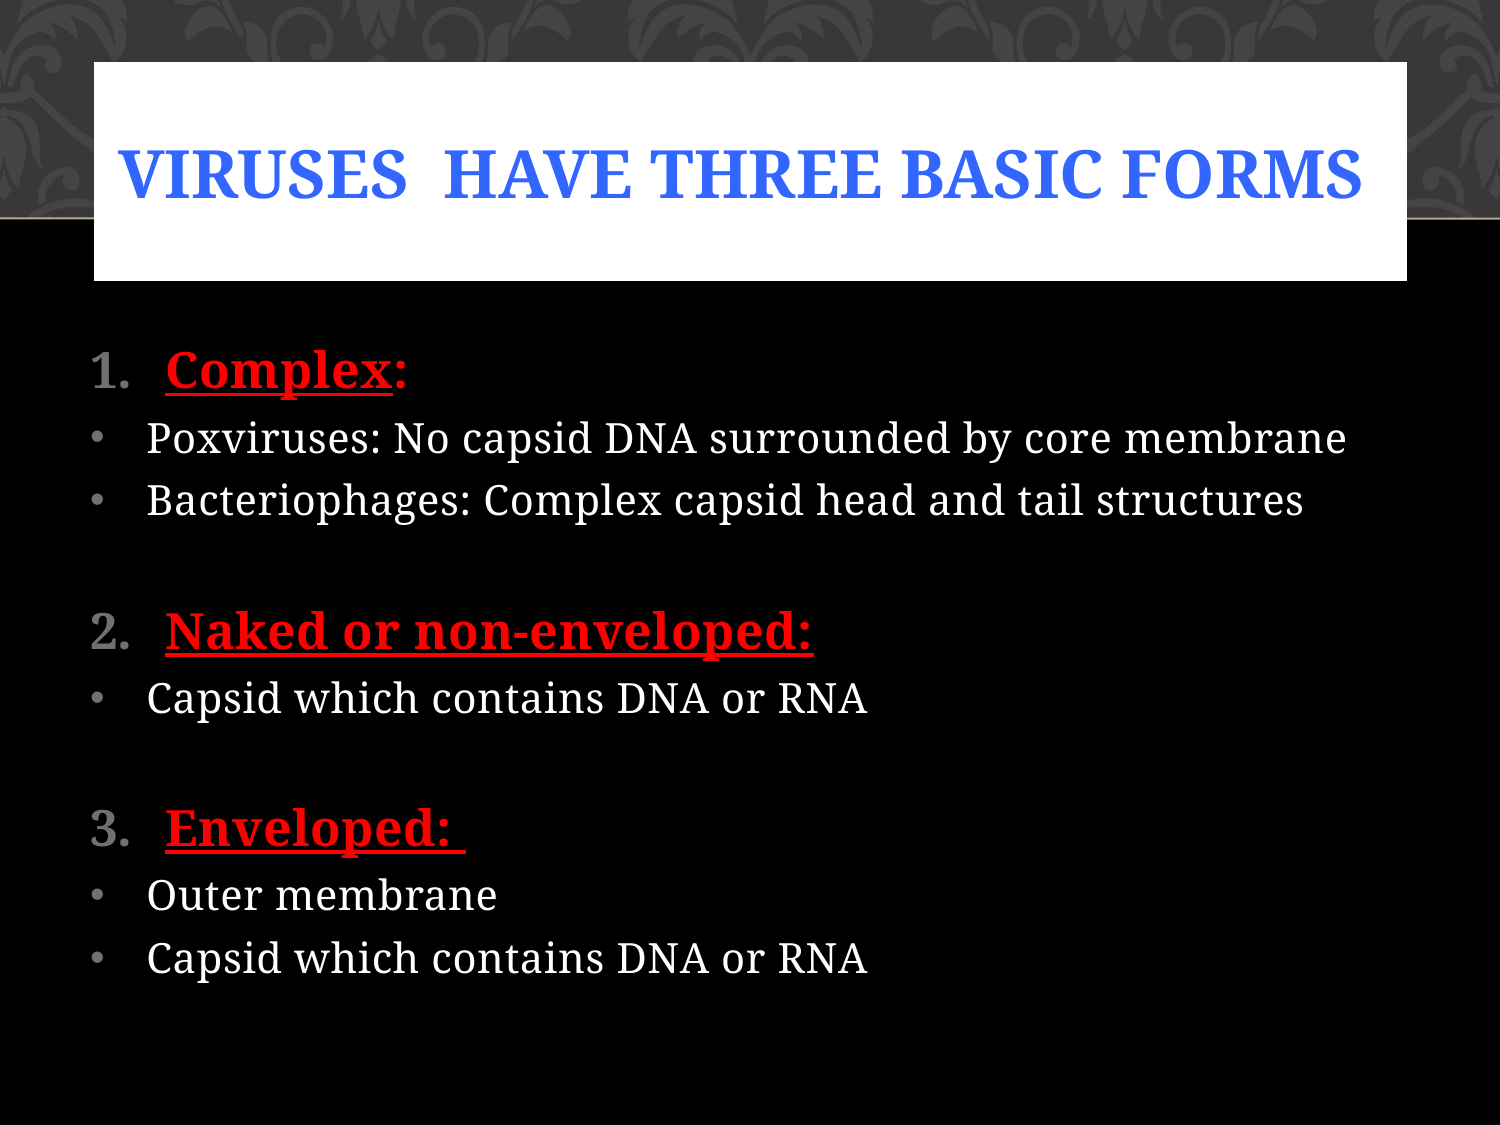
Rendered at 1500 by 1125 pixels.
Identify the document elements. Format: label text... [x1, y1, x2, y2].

text_box Viruses have three basic forms [99, 68, 1402, 275]
list Complex: Poxviruses: No capsid DNA surrounded by core membrane Bacteriophages: Complex capsid head and tail structures Naked or non-enveloped: Capsid which contains DNA or RNA Enveloped: Outer membrane Capsid which contains DNA or RNA [75, 331, 1425, 1000]
